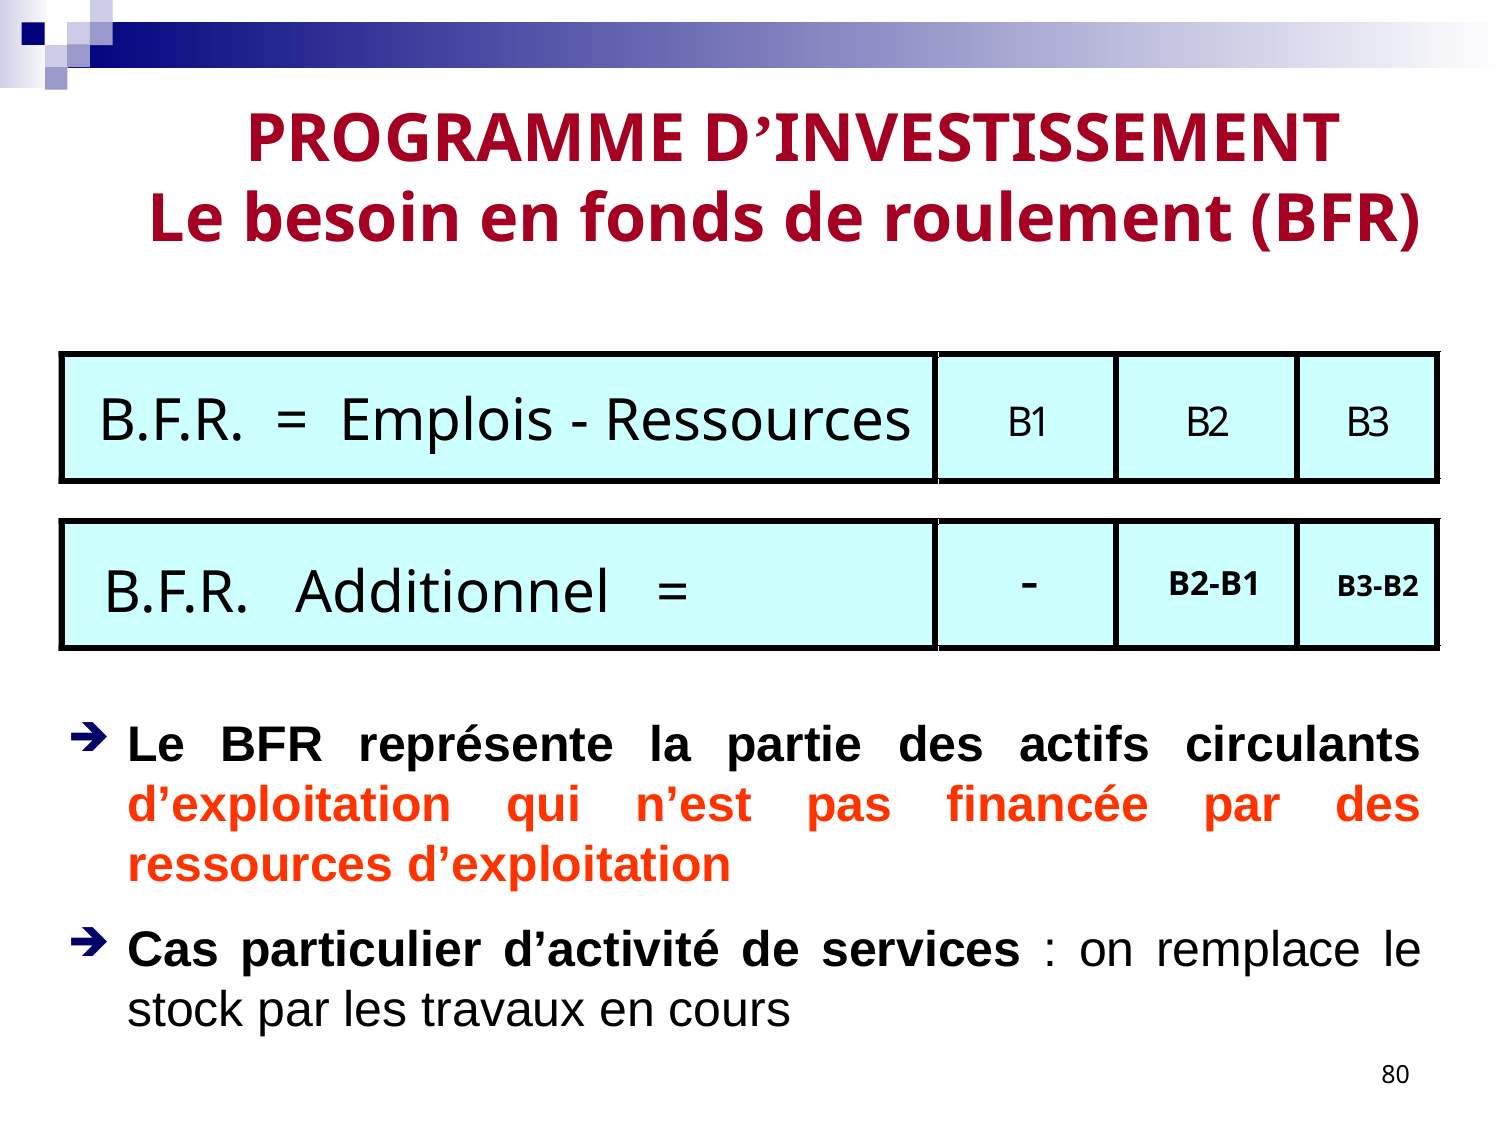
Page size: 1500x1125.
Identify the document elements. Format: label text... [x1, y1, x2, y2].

text_box Le BFR représente la partie des actifs circulants d’exploitation qui n’est pas financée par des ressources d’exploitation Cas particulier d’activité de services : on remplace le stock par les travaux en cours [53, 704, 1437, 1044]
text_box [58, 350, 1442, 685]
text_box PROGRAMME D’INVESTISSEMENT Le besoin en fonds de roulement (BFR) [87, 87, 1500, 263]
slide_number 80 [1074, 1044, 1425, 1100]
